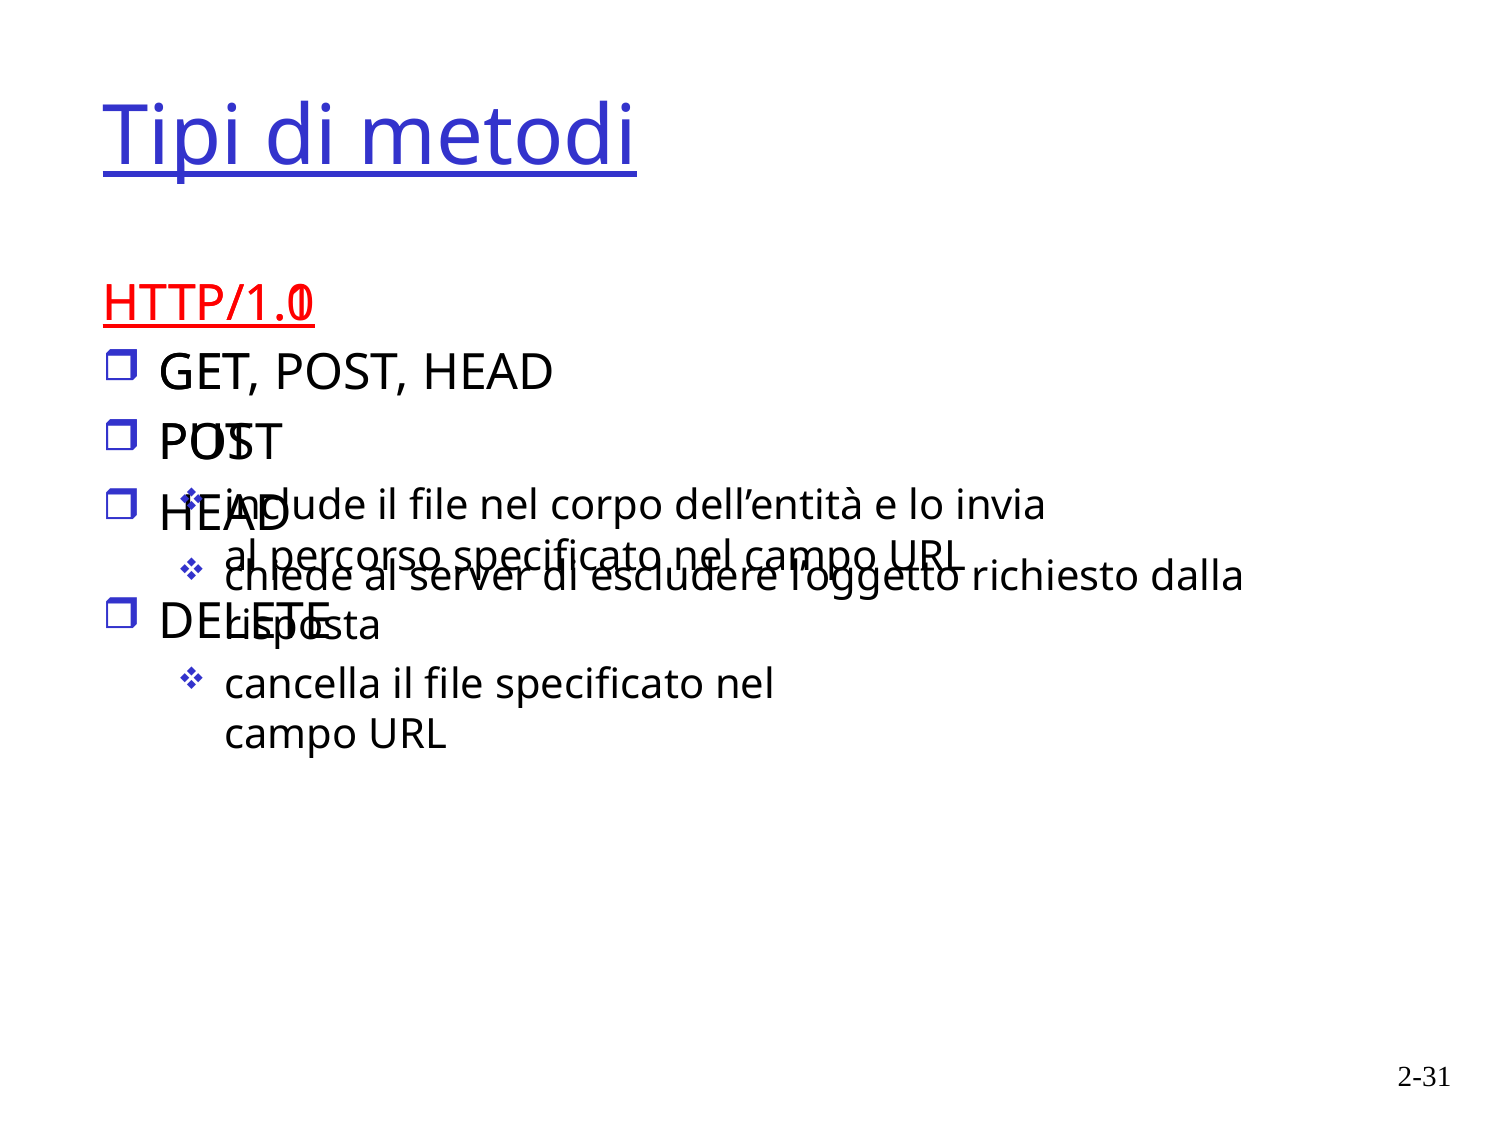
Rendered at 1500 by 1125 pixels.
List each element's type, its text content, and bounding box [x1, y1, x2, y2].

list HTTP/1.1 GET, POST, HEAD PUT include il file nel corpo dell’entità e lo invia al percorso specificato nel campo URL DELETE cancella il file specificato nel campo URL [87, 262, 1363, 1026]
title Tipi di metodi [87, 37, 1363, 226]
slide_number 2-31 [1362, 1049, 1467, 1125]
